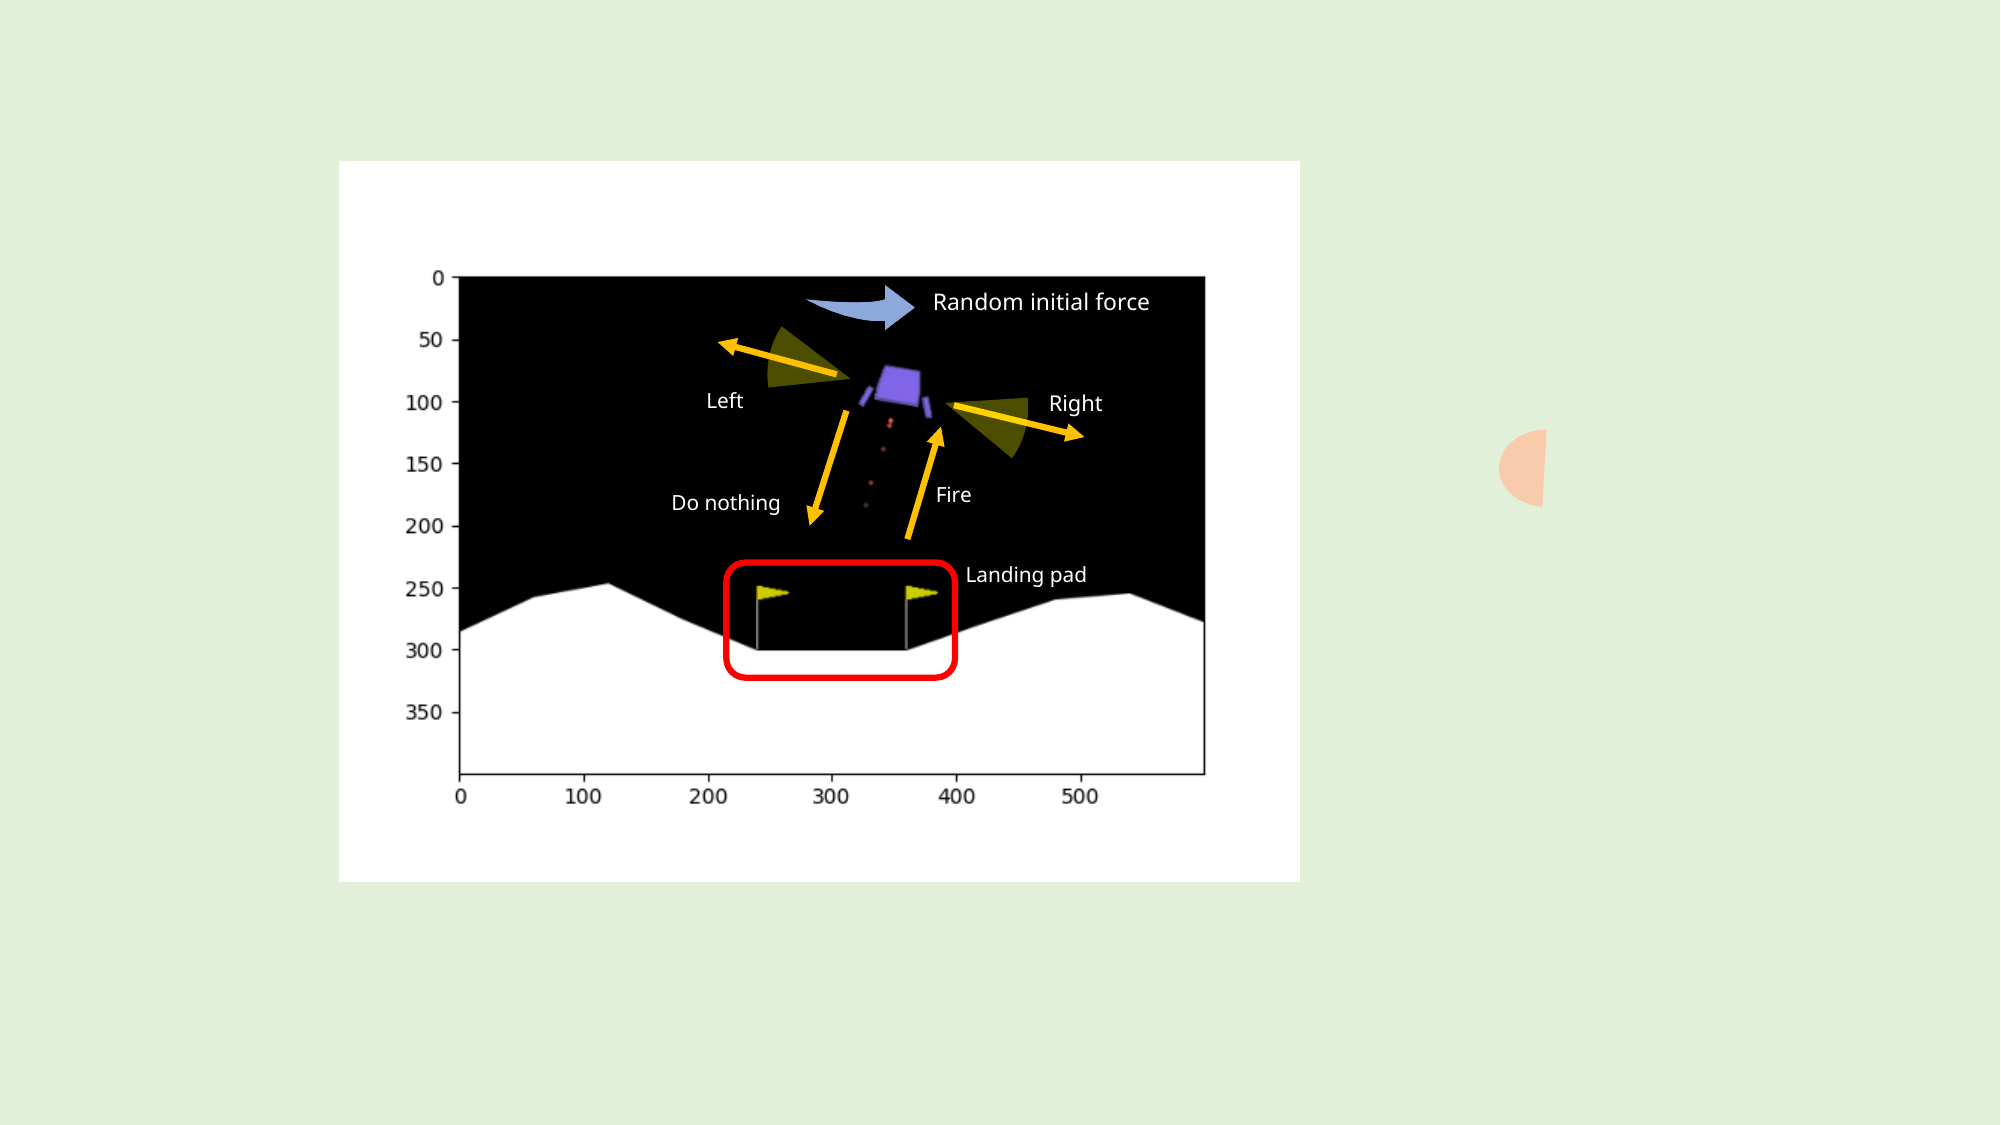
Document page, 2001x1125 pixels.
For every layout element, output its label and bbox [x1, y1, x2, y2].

text_box [809, 410, 847, 526]
picture [339, 161, 1300, 882]
text_box [907, 426, 941, 540]
text_box [717, 342, 837, 375]
text_box [1498, 428, 1548, 508]
text_box [953, 405, 1085, 438]
